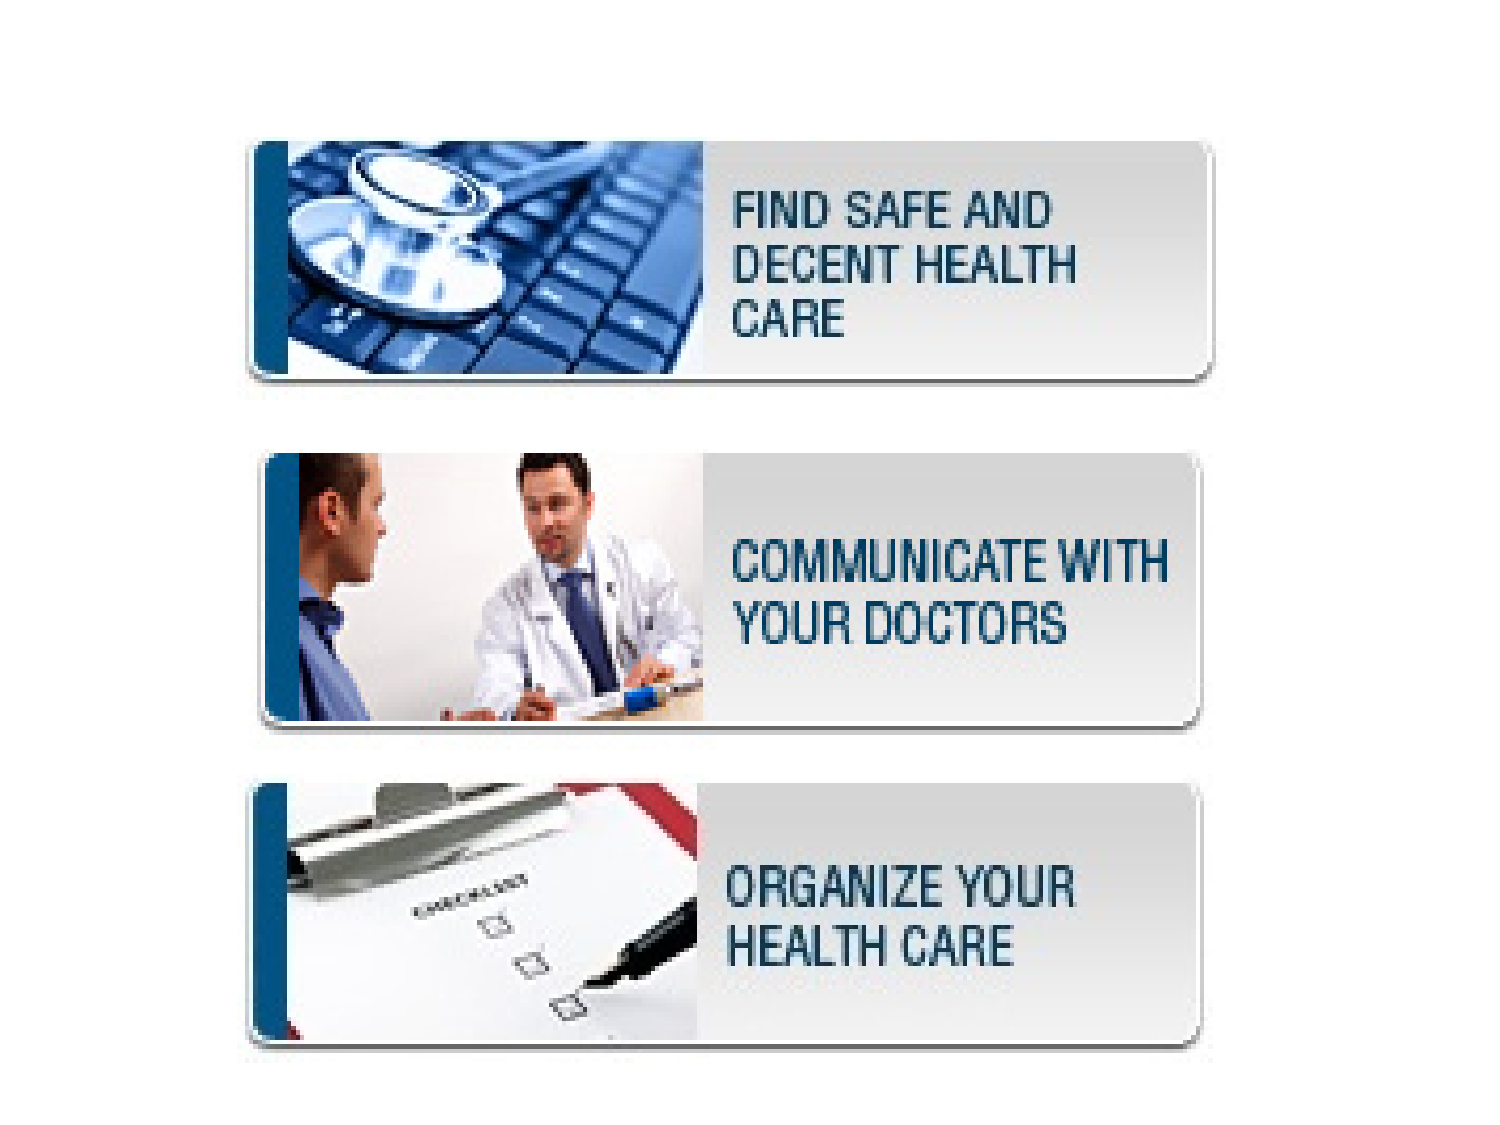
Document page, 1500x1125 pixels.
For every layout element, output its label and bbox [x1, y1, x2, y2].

text_box [237, 137, 1226, 1063]
